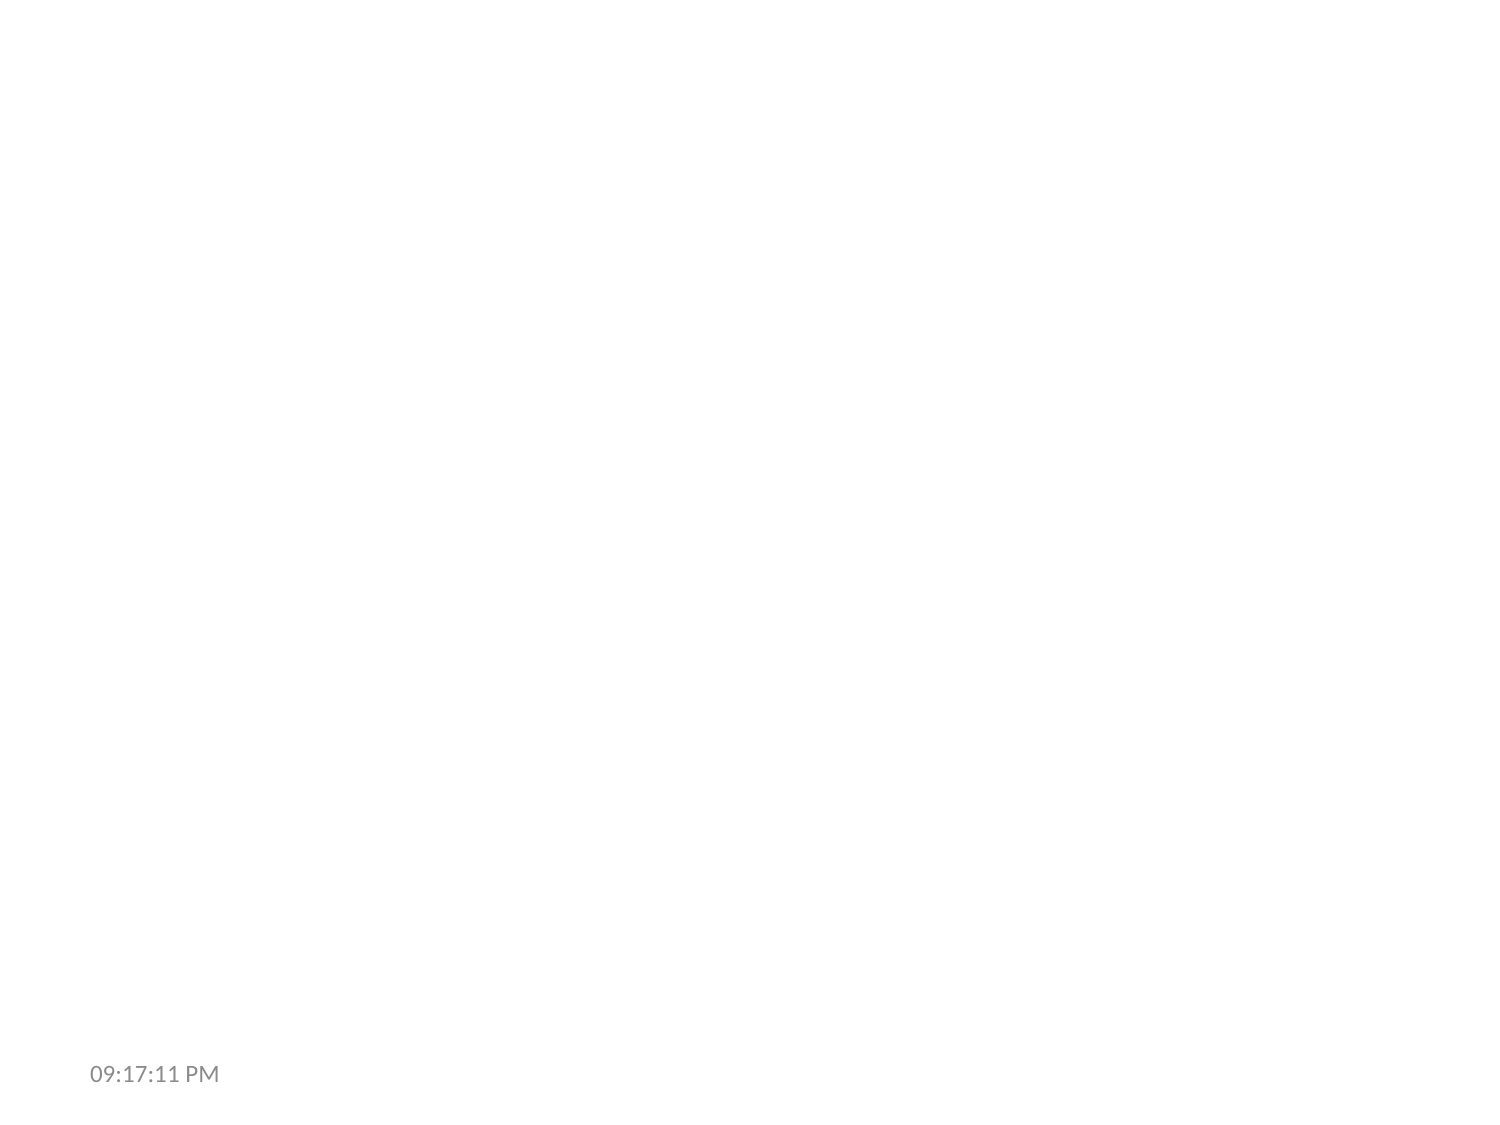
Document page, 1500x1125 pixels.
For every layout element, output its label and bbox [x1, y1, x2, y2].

slide_number [75, 1042, 425, 1103]
